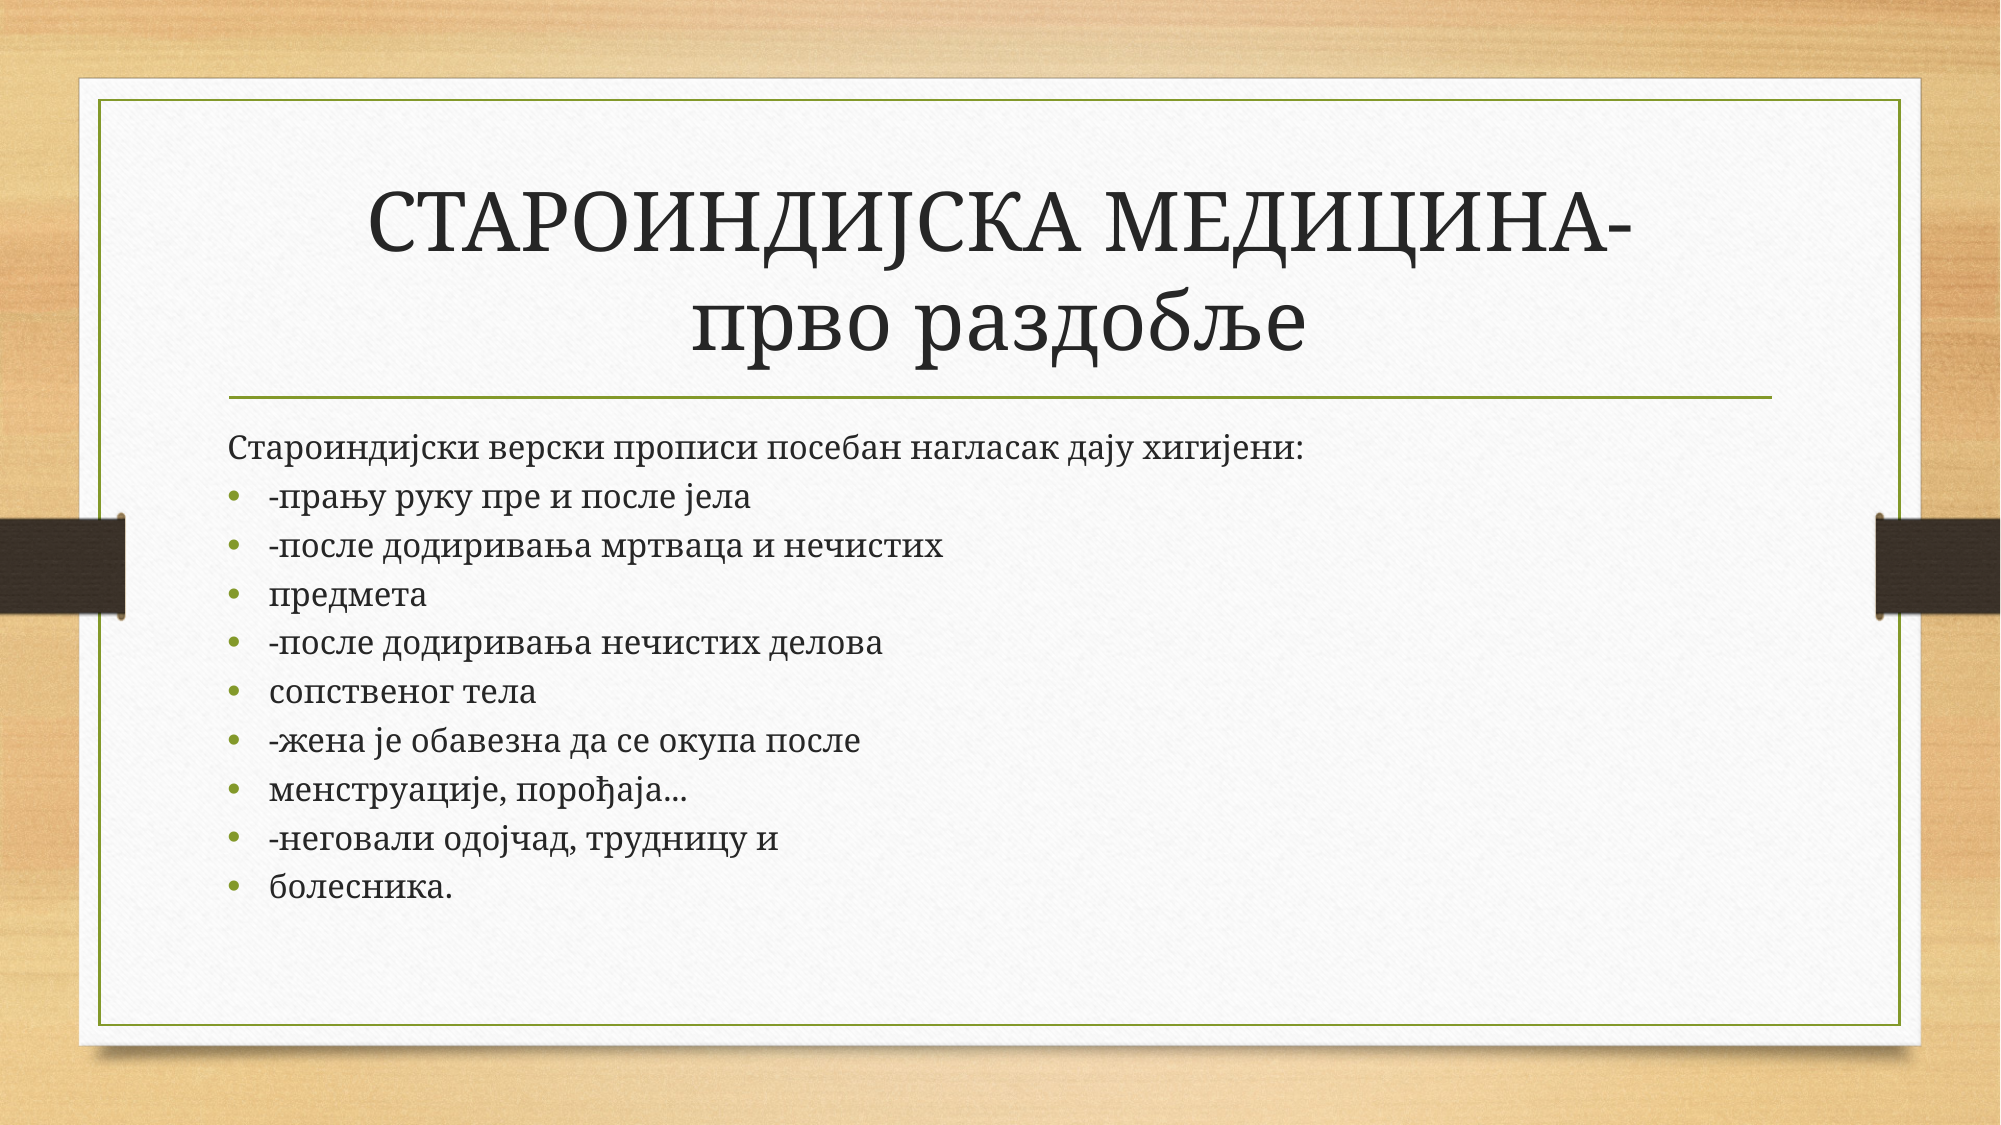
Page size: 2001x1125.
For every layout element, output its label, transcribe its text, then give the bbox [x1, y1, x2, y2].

list Староиндијски верски прописи посебан нагласак дају хигијени: -прању руку пре и после јела -после додиривања мртваца и нечистих предмета -после додиривања нечистих делова сопственог тела -жена је обавезна да се окупа после менструације, порођаја... -неговали одојчад, трудницу и болесника. [212, 419, 1788, 964]
picture [0, 0, 2001, 1125]
title СТАРОИНДИЈСКА МЕДИЦИНА- прво раздобље [212, 161, 1788, 375]
